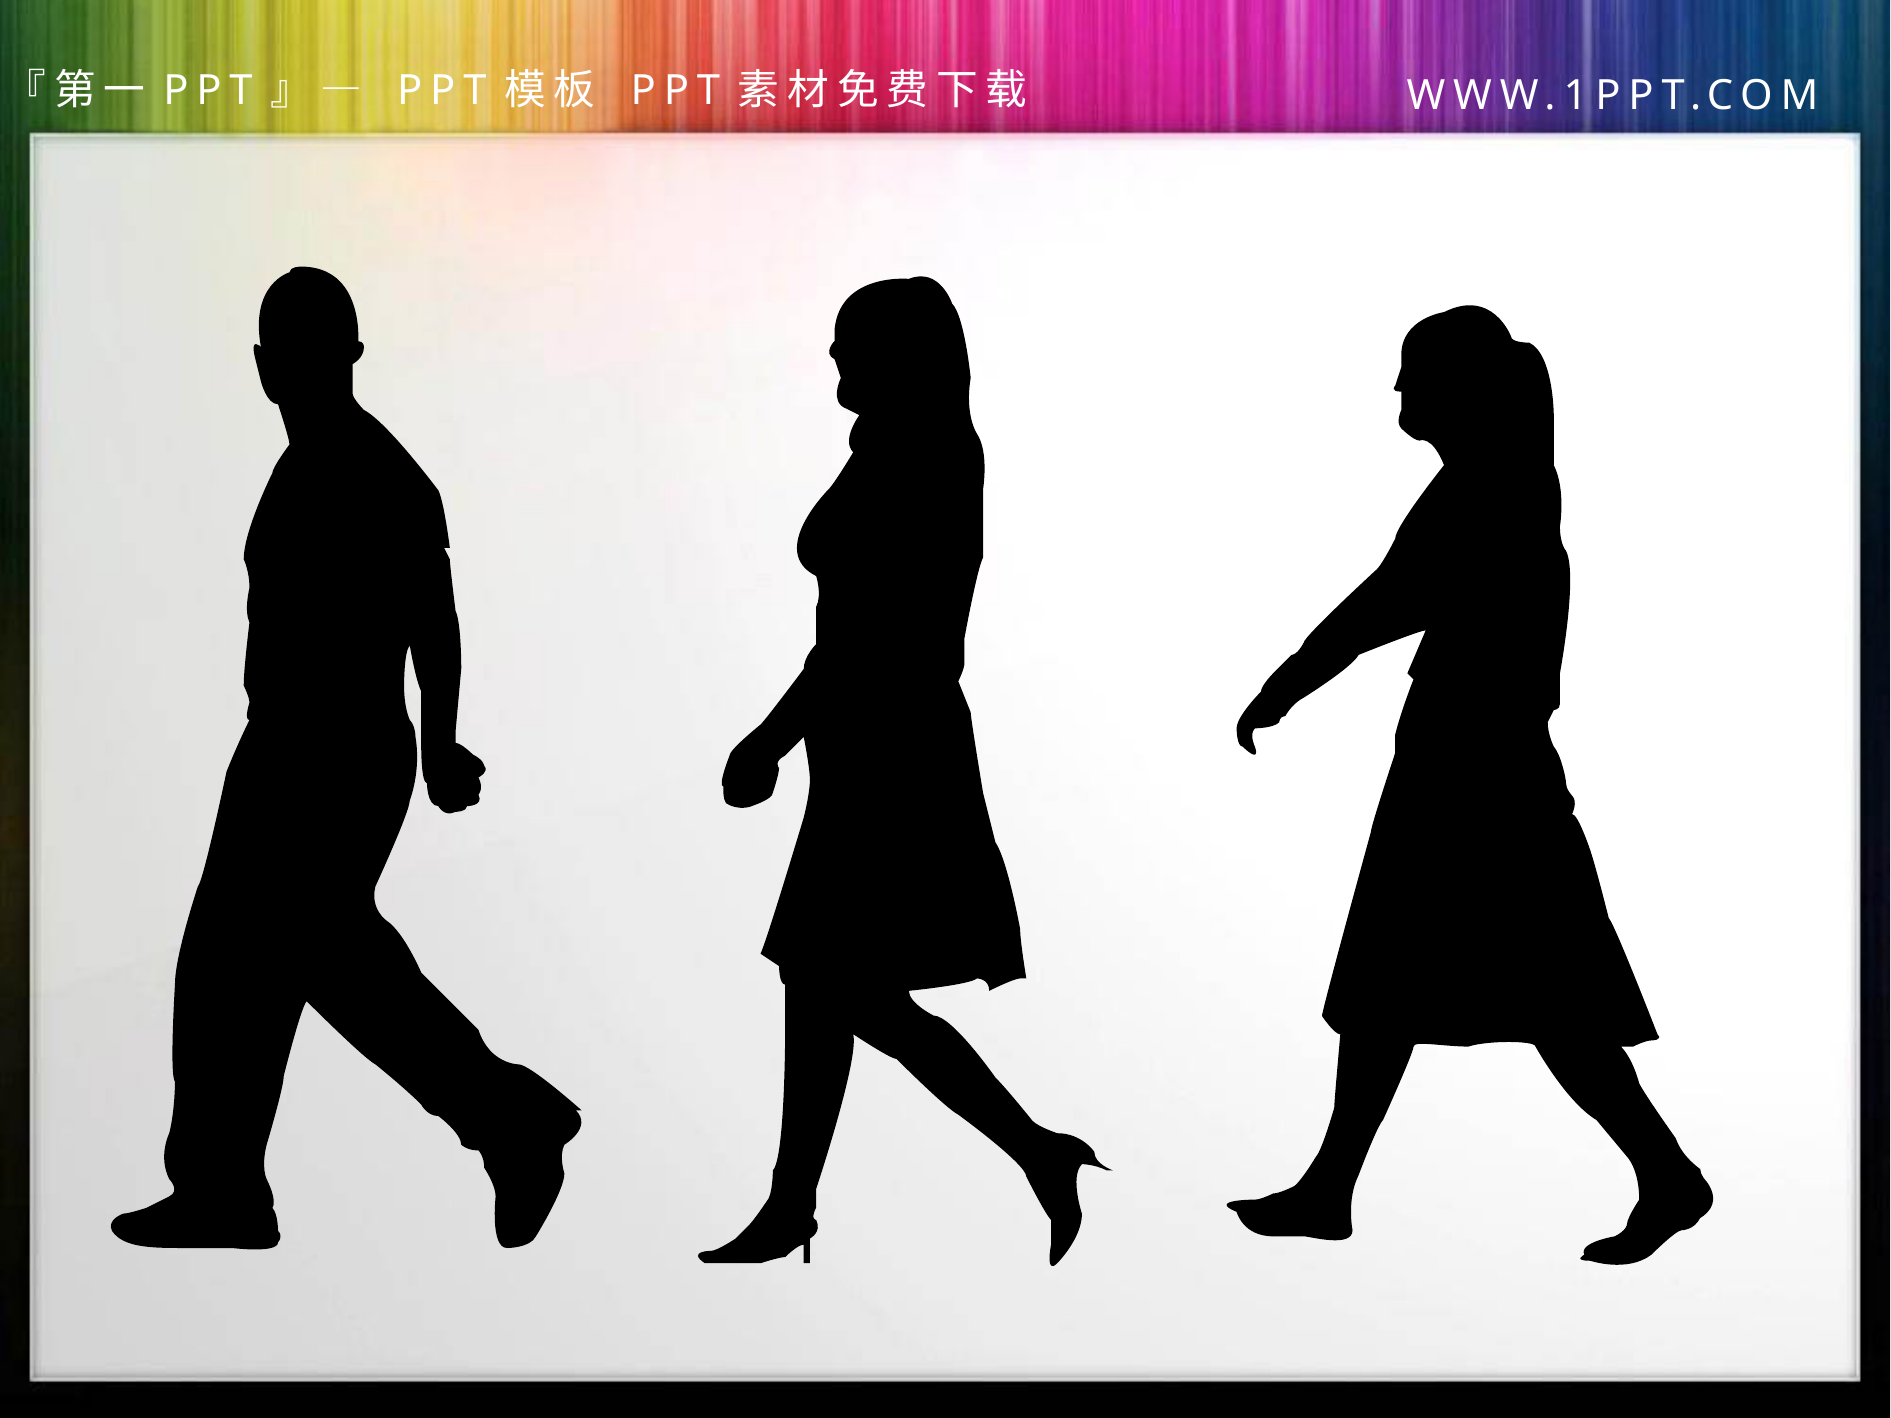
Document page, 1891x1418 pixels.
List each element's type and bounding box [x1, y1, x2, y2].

picture [0, 0, 1891, 1418]
text_box [698, 276, 1113, 1267]
text_box [1226, 305, 1714, 1265]
text_box [110, 266, 582, 1250]
